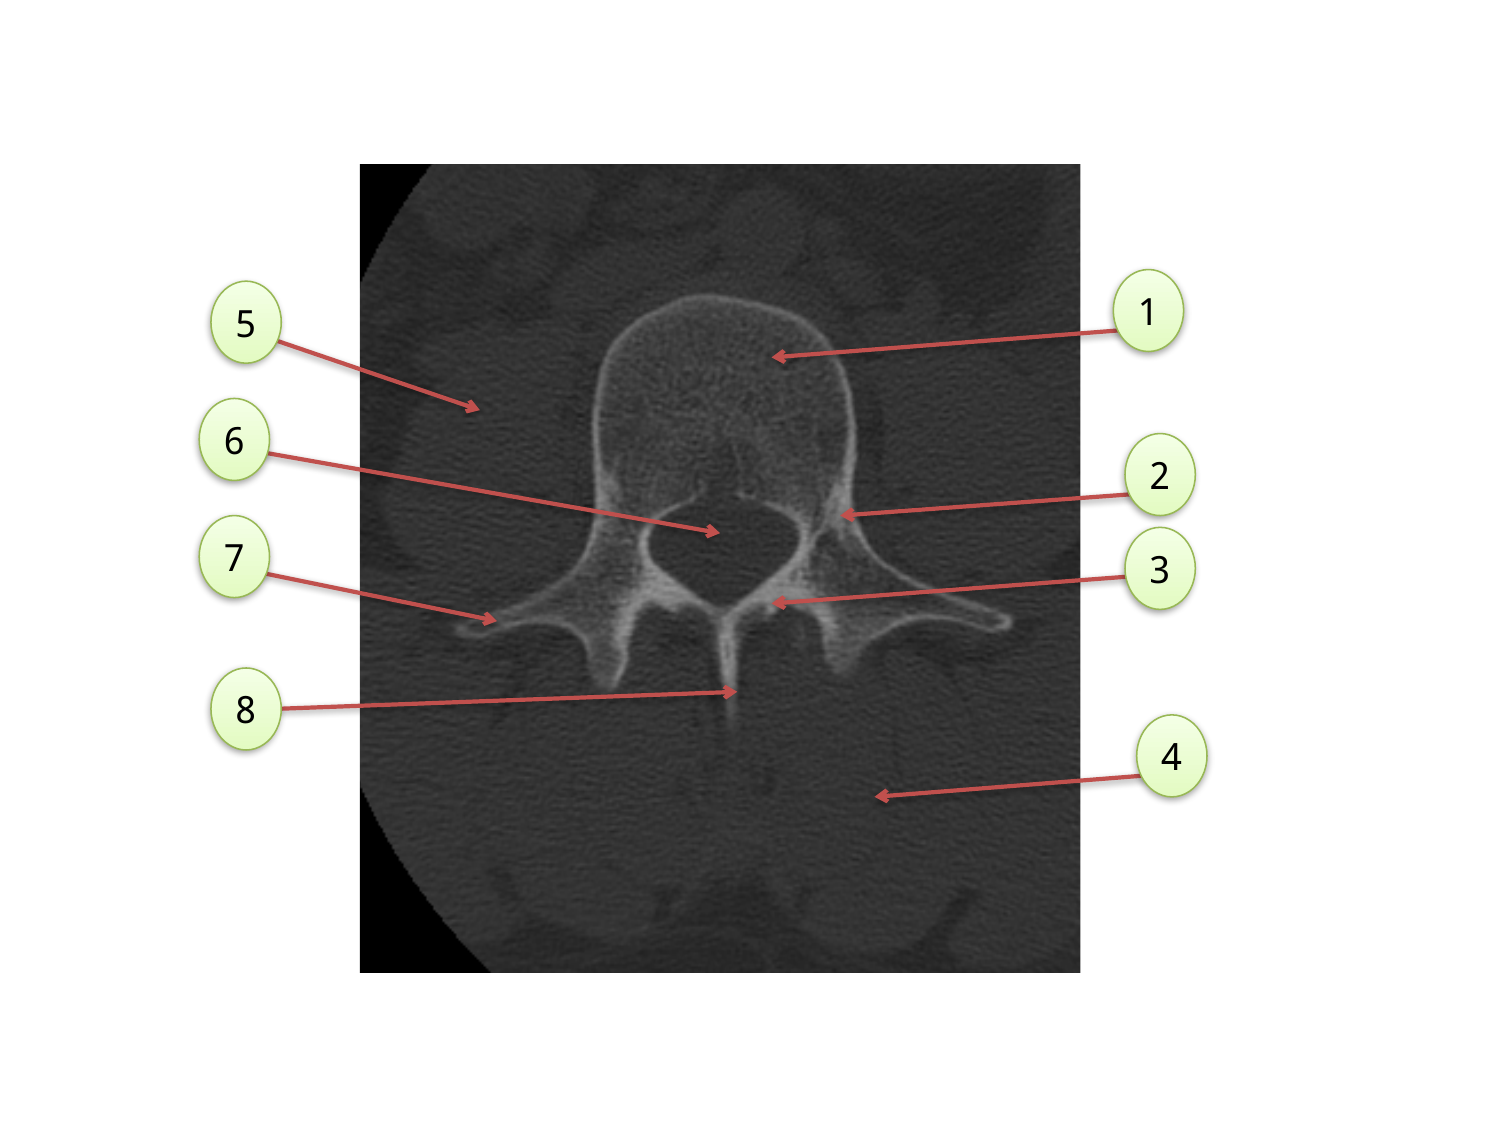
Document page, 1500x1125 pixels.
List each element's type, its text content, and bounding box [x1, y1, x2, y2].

text_box 4 [1135, 714, 1208, 798]
text_box 2 [1124, 432, 1197, 516]
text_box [239, 568, 498, 622]
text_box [839, 491, 1161, 516]
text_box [273, 691, 738, 710]
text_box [771, 573, 1161, 604]
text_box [874, 773, 1173, 798]
text_box 3 [1124, 526, 1197, 611]
picture [359, 163, 1081, 973]
text_box 5 [210, 280, 282, 347]
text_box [222, 321, 481, 411]
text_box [222, 445, 721, 534]
text_box 6 [198, 402, 271, 476]
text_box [771, 327, 1149, 358]
text_box 1 [1112, 268, 1185, 352]
text_box 7 [198, 520, 271, 599]
text_box 8 [210, 667, 282, 751]
